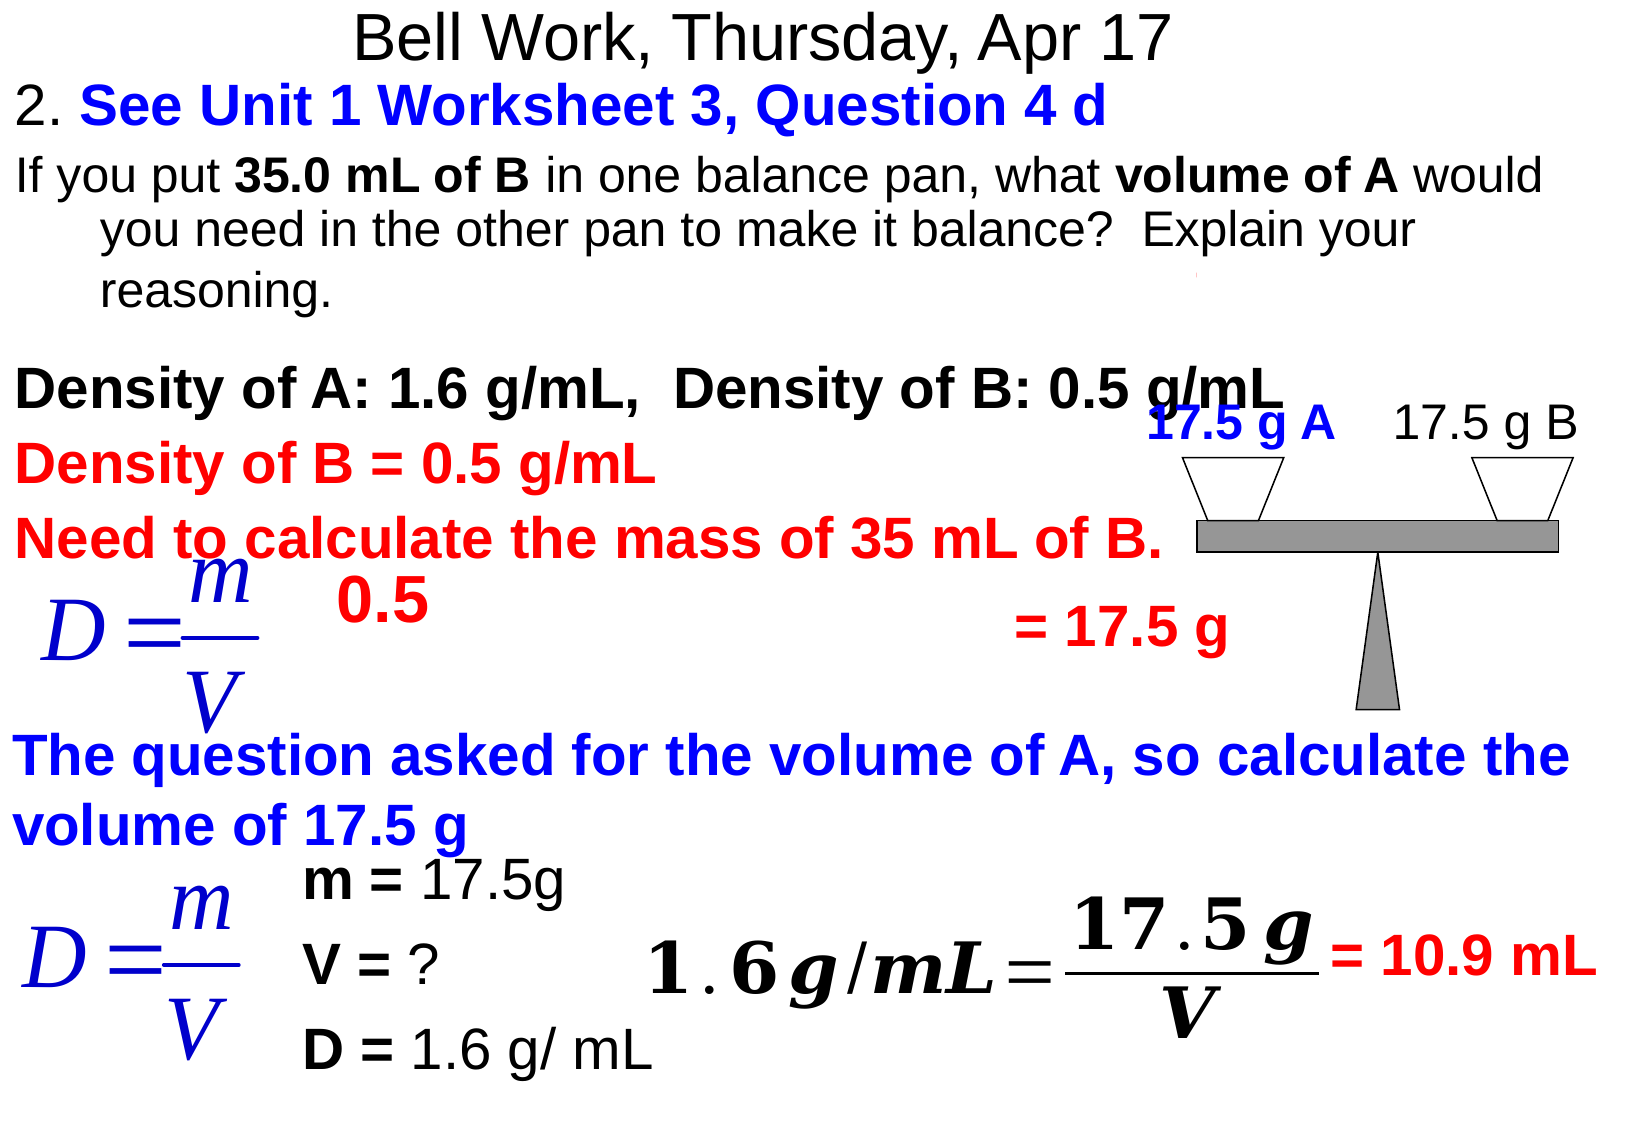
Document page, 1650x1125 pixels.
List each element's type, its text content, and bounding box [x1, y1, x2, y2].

text_box m = 17.5g V = ? D = 1.6 g/ mL [287, 847, 725, 1089]
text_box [356, 843, 413, 951]
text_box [5, 841, 255, 1075]
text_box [24, 514, 274, 748]
text_box 17.5 g A [1131, 381, 1378, 457]
text_box = 17.5 g [999, 581, 1177, 666]
text_box = 10.9 mL [1315, 909, 1650, 994]
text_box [1182, 457, 1574, 710]
text_box The question asked for the volume of A, so calculate the volume of 17.5 g [0, 709, 1623, 865]
text_box 17.5 g B [1378, 381, 1618, 457]
text_box [0, 0, 1650, 75]
text_box 2. See Unit 1 Worksheet 3, Question 4 d If you put 35.0 mL of B in one balance pan, what volume of A would you need in the other pan to make it balance? Explain your reasoning. Density of A: 1.6 g/mL, Density of B: 0.5 g/mL Density of B = 0.5 g/mL Need to calculate the mass of 35 mL of B. [0, 75, 1650, 1100]
